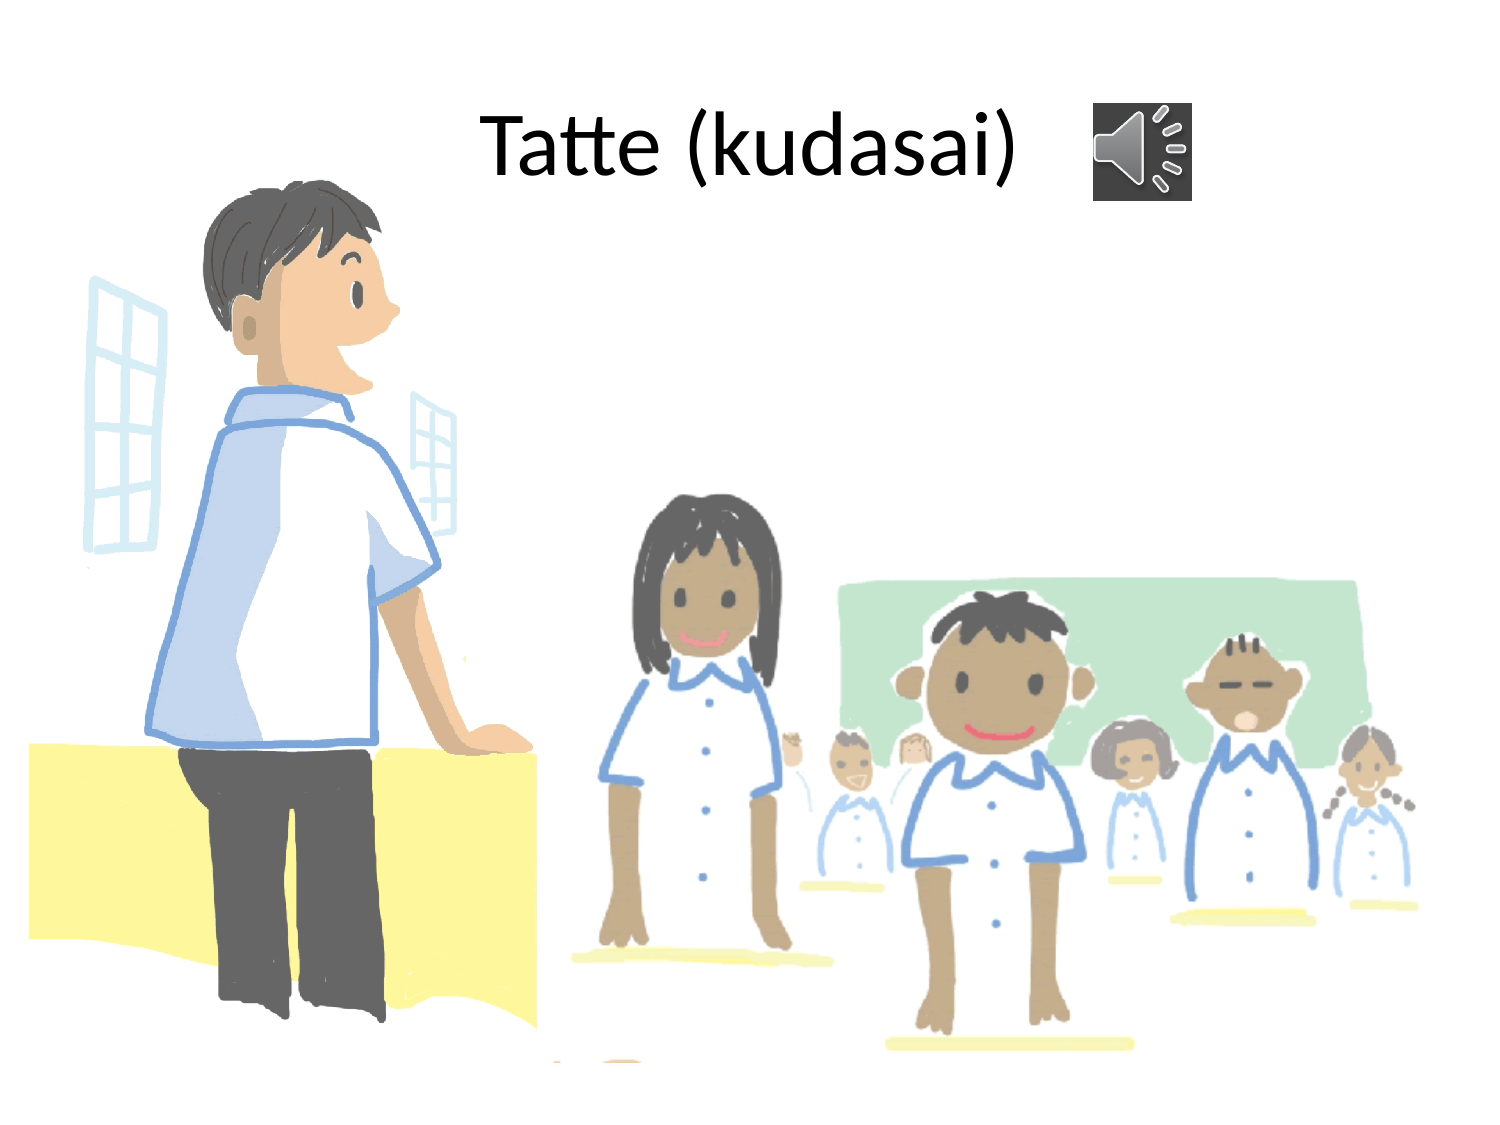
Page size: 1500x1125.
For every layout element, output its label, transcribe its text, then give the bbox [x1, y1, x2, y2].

picture [1092, 101, 1193, 202]
picture [29, 179, 1440, 1063]
title Tatte (kudasai) [75, 45, 1425, 233]
